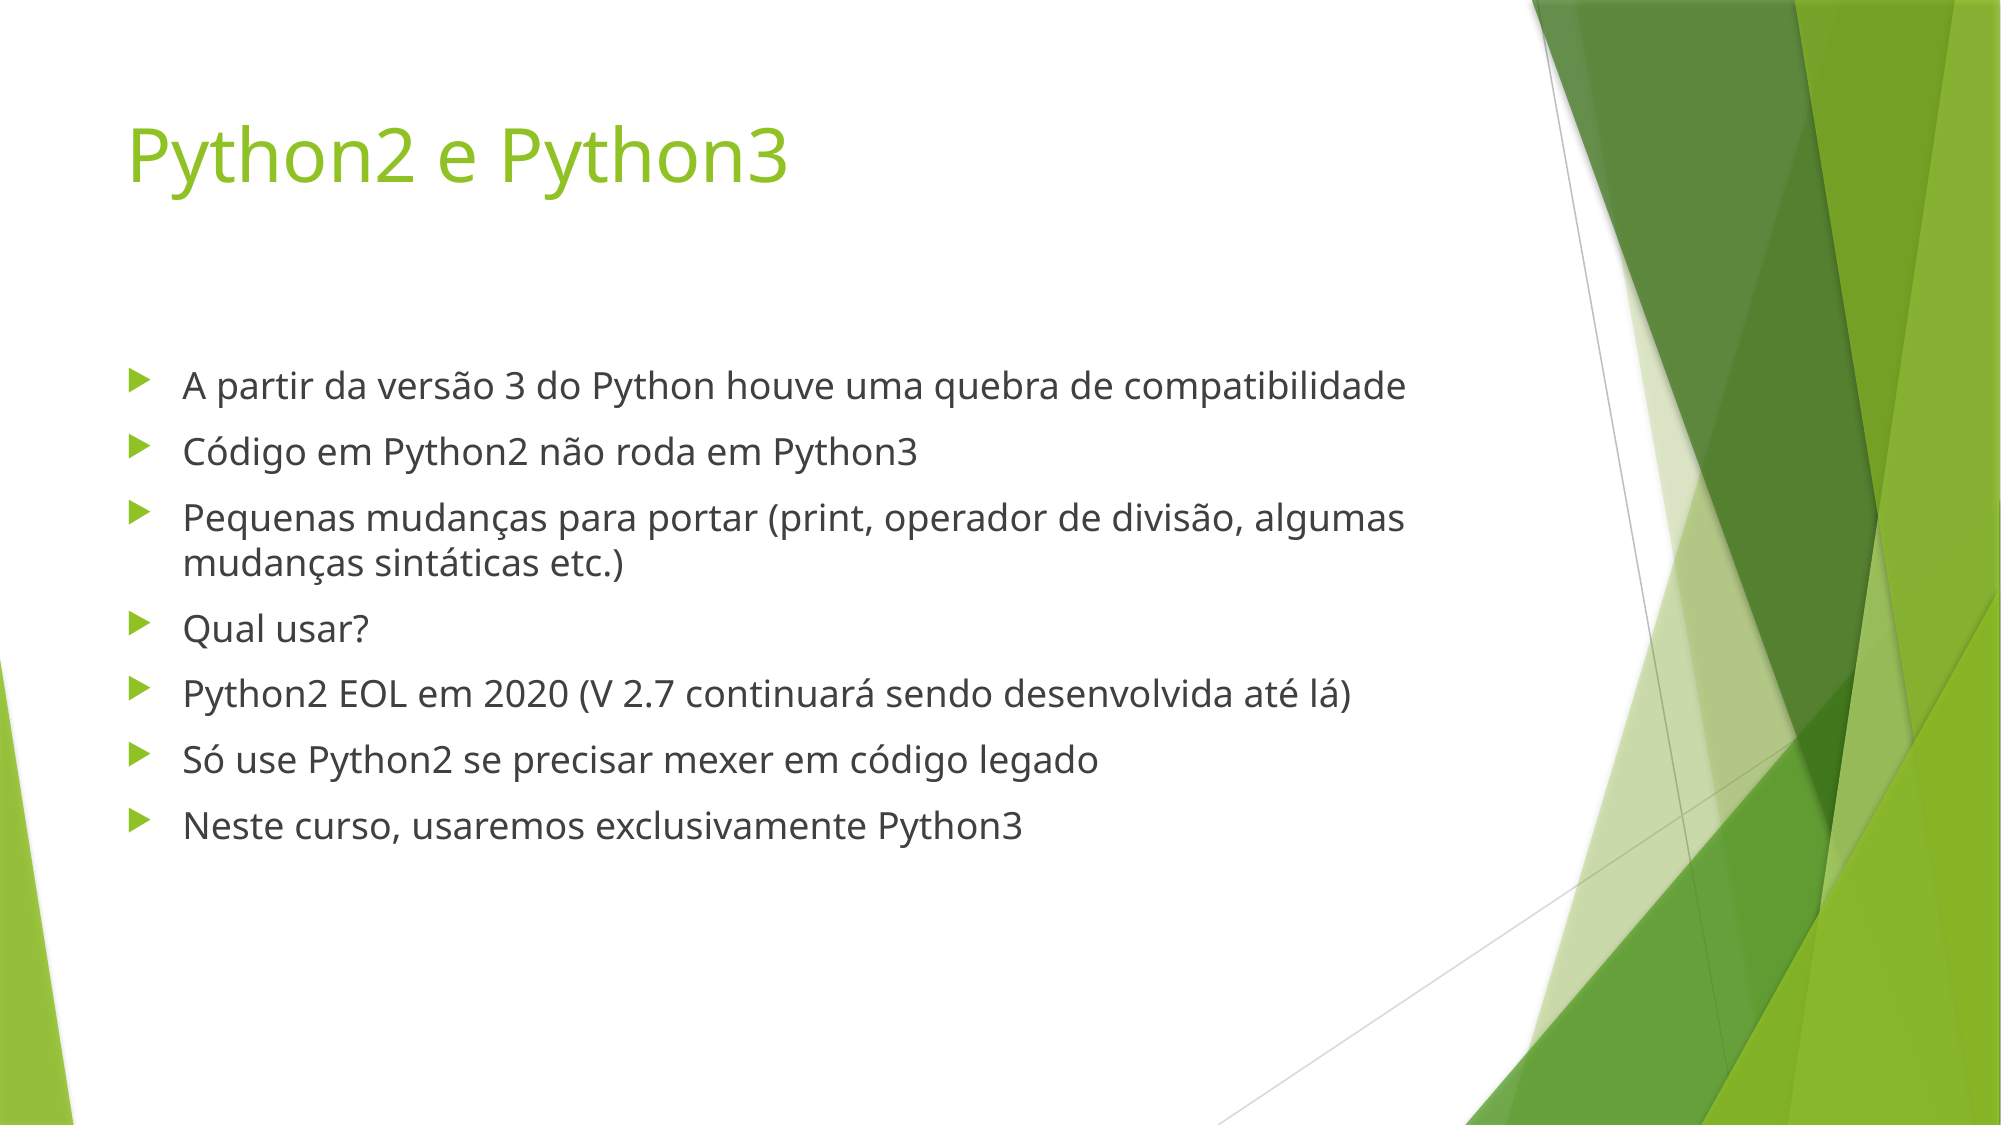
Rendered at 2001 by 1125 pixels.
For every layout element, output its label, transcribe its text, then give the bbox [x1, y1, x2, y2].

title Python2 e Python3 [111, 99, 1522, 317]
list A partir da versão 3 do Python houve uma quebra de compatibilidade Código em Python2 não roda em Python3 Pequenas mudanças para portar (print, operador de divisão, algumas mudanças sintáticas etc.) Qual usar? Python2 EOL em 2020 (V 2.7 continuará sendo desenvolvida até lá) Só use Python2 se precisar mexer em código legado Neste curso, usaremos exclusivamente Python3 [111, 354, 1522, 992]
